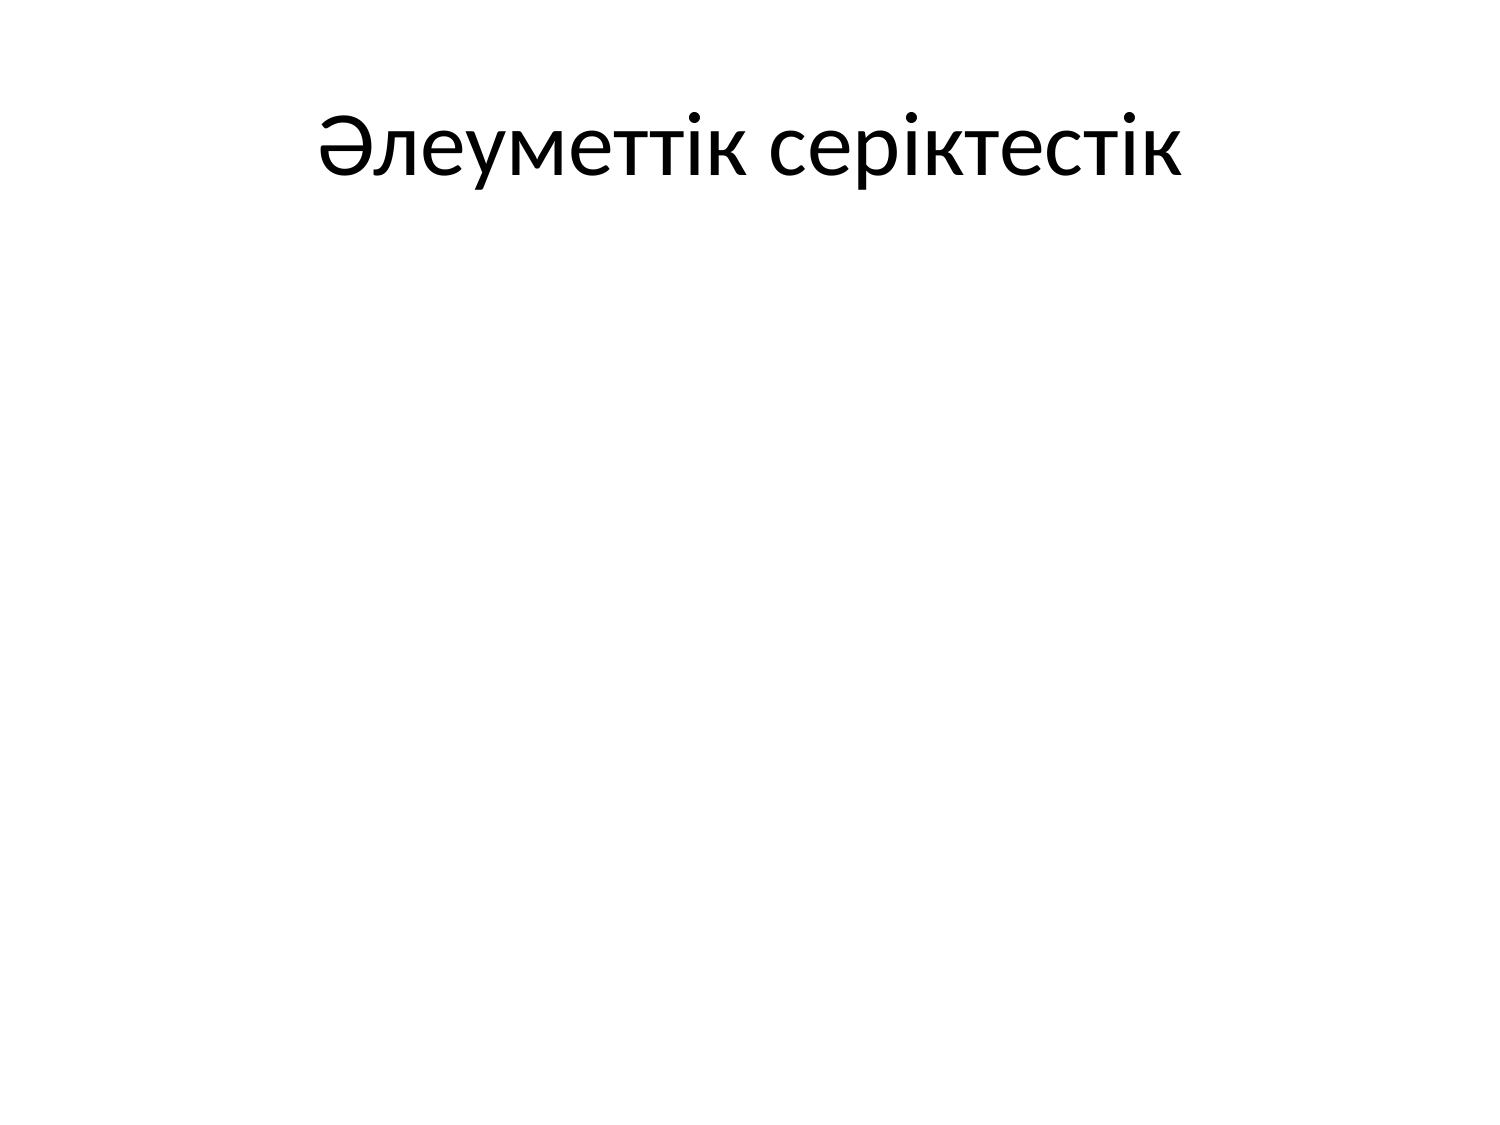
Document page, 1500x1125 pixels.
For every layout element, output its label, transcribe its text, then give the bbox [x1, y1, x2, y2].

title Әлеуметтік серіктестік [75, 45, 1425, 233]
